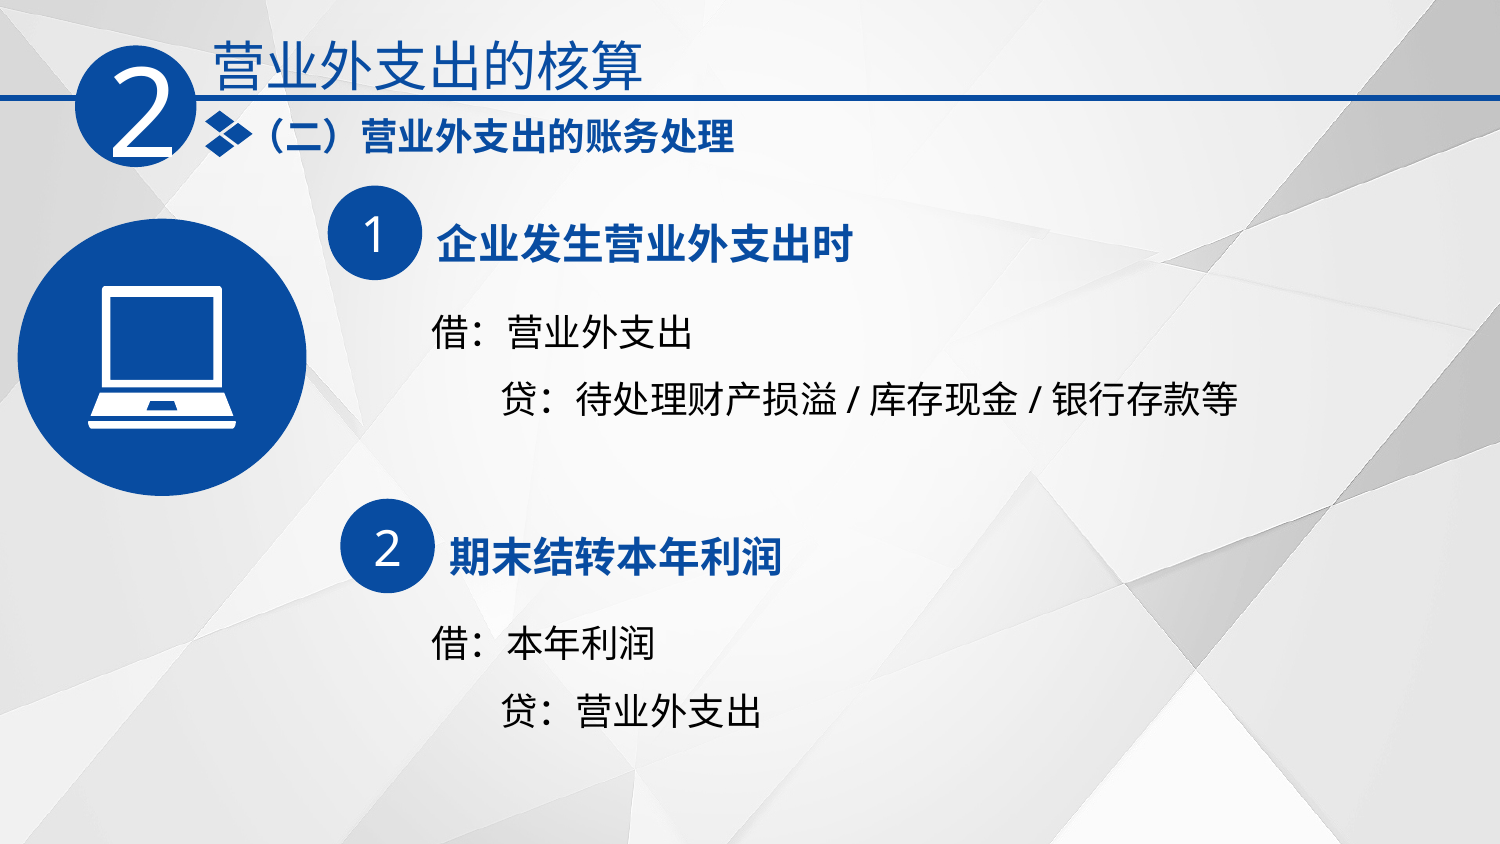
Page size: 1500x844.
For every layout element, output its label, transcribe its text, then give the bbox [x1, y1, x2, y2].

text_box 借：本年利润 贷：营业外支出 [416, 590, 1423, 740]
text_box 2 [340, 498, 434, 594]
text_box [75, 74, 84, 97]
text_box 1 [327, 185, 422, 281]
text_box 企业发生营业外支出时 [422, 185, 1500, 276]
text_box 期末结转本年利润 [434, 498, 1500, 589]
text_box 2 [84, 45, 203, 97]
picture [0, 101, 1500, 844]
text_box [223, 122, 253, 145]
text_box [17, 218, 307, 497]
text_box [205, 110, 235, 133]
text_box 2 [84, 107, 203, 171]
text_box 借：营业外支出 贷：待处理财产损溢‌/库存现金/银行存款‌等 [416, 279, 1423, 429]
text_box （二）营业外支出的账务处理 [235, 107, 748, 164]
text_box [75, 107, 84, 138]
picture [0, 0, 1500, 95]
text_box 营业外支出的核算 [198, 37, 875, 92]
text_box [205, 135, 235, 158]
